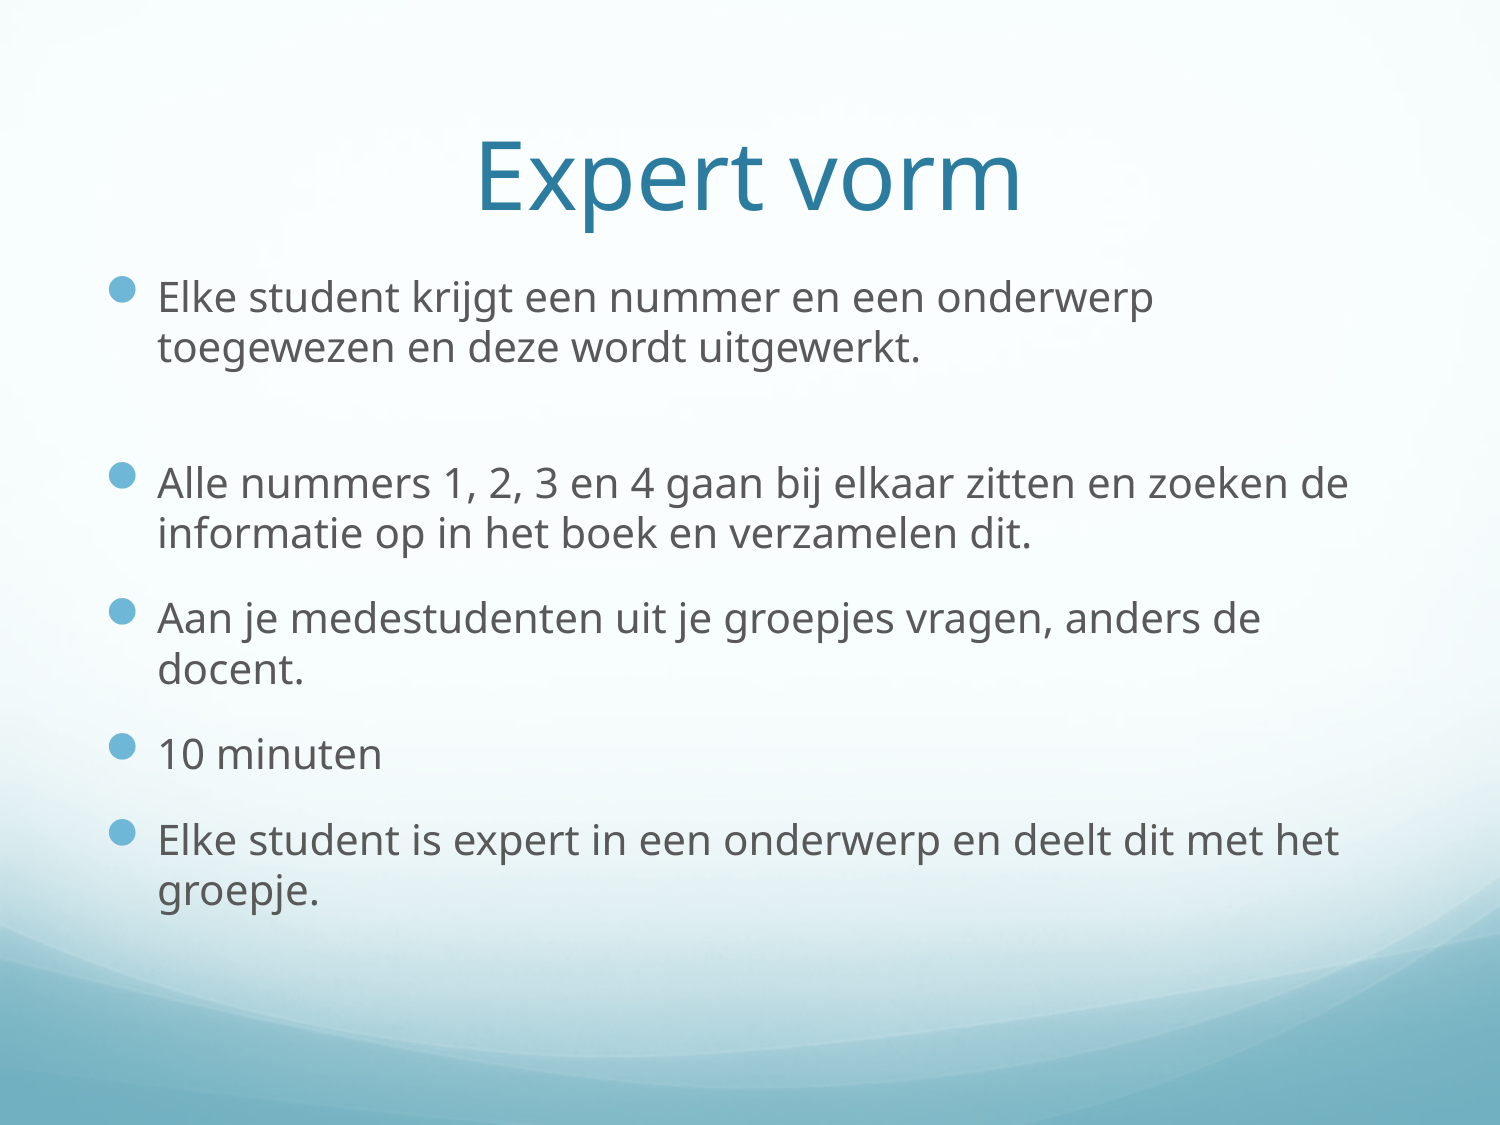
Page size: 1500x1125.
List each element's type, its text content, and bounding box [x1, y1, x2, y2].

list Elke student krijgt een nummer en een onderwerp toegewezen en deze wordt uitgewerkt. Alle nummers 1, 2, 3 en 4 gaan bij elkaar zitten en zoeken de informatie op in het boek en verzamelen dit. Aan je medestudenten uit je groepjes vragen, anders de docent. 10 minuten Elke student is expert in een onderwerp en deelt dit met het groepje. [90, 262, 1410, 975]
title Expert vorm [90, 17, 1410, 237]
